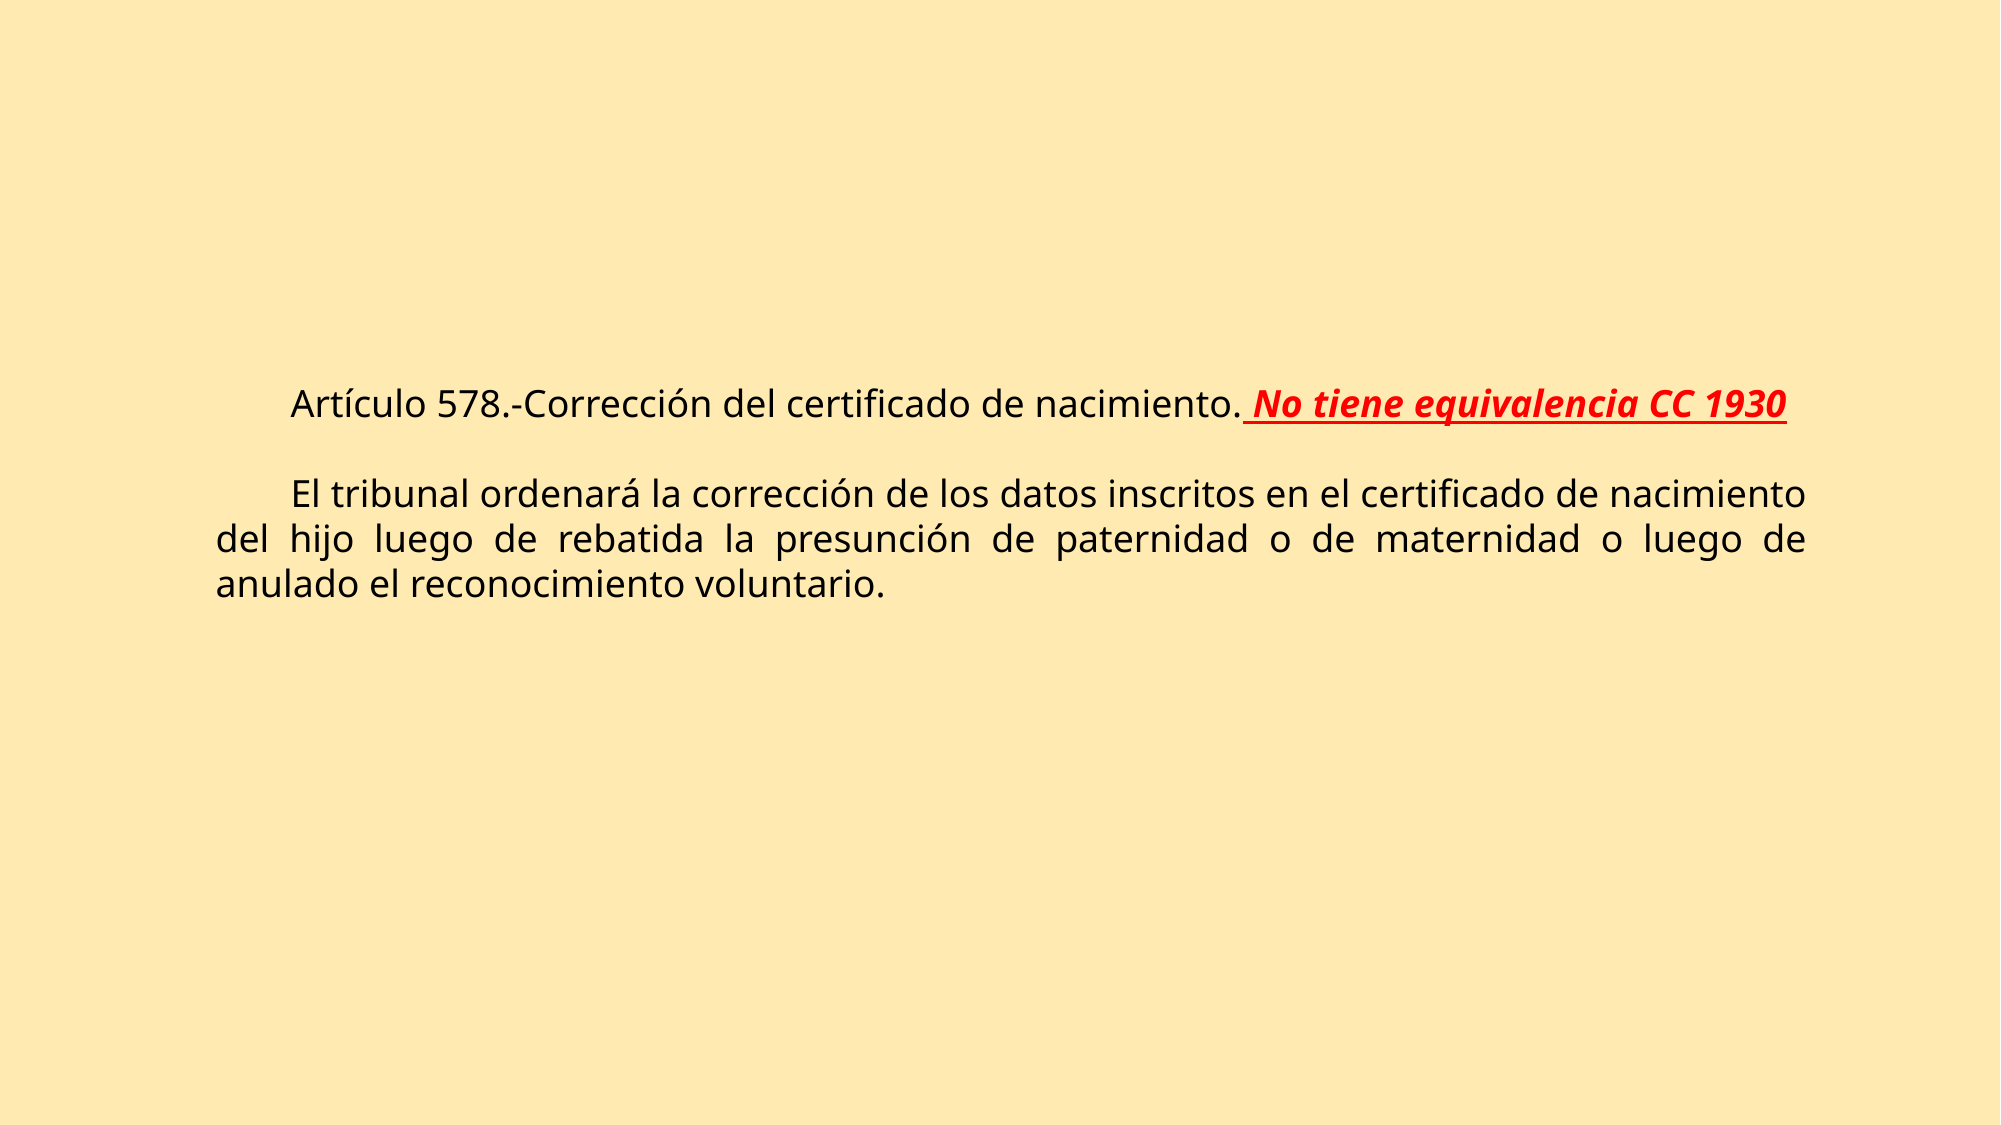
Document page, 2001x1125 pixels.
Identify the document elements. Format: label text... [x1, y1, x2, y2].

text_box Artículo 578.-Corrección del certificado de nacimiento. No tiene equivalencia CC 1930 El tribunal ordenará la corrección de los datos inscritos en el certificado de nacimiento del hijo luego de rebatida la presunción de paternidad o de maternidad o luego de anulado el reconocimiento voluntario. [200, 373, 1824, 658]
